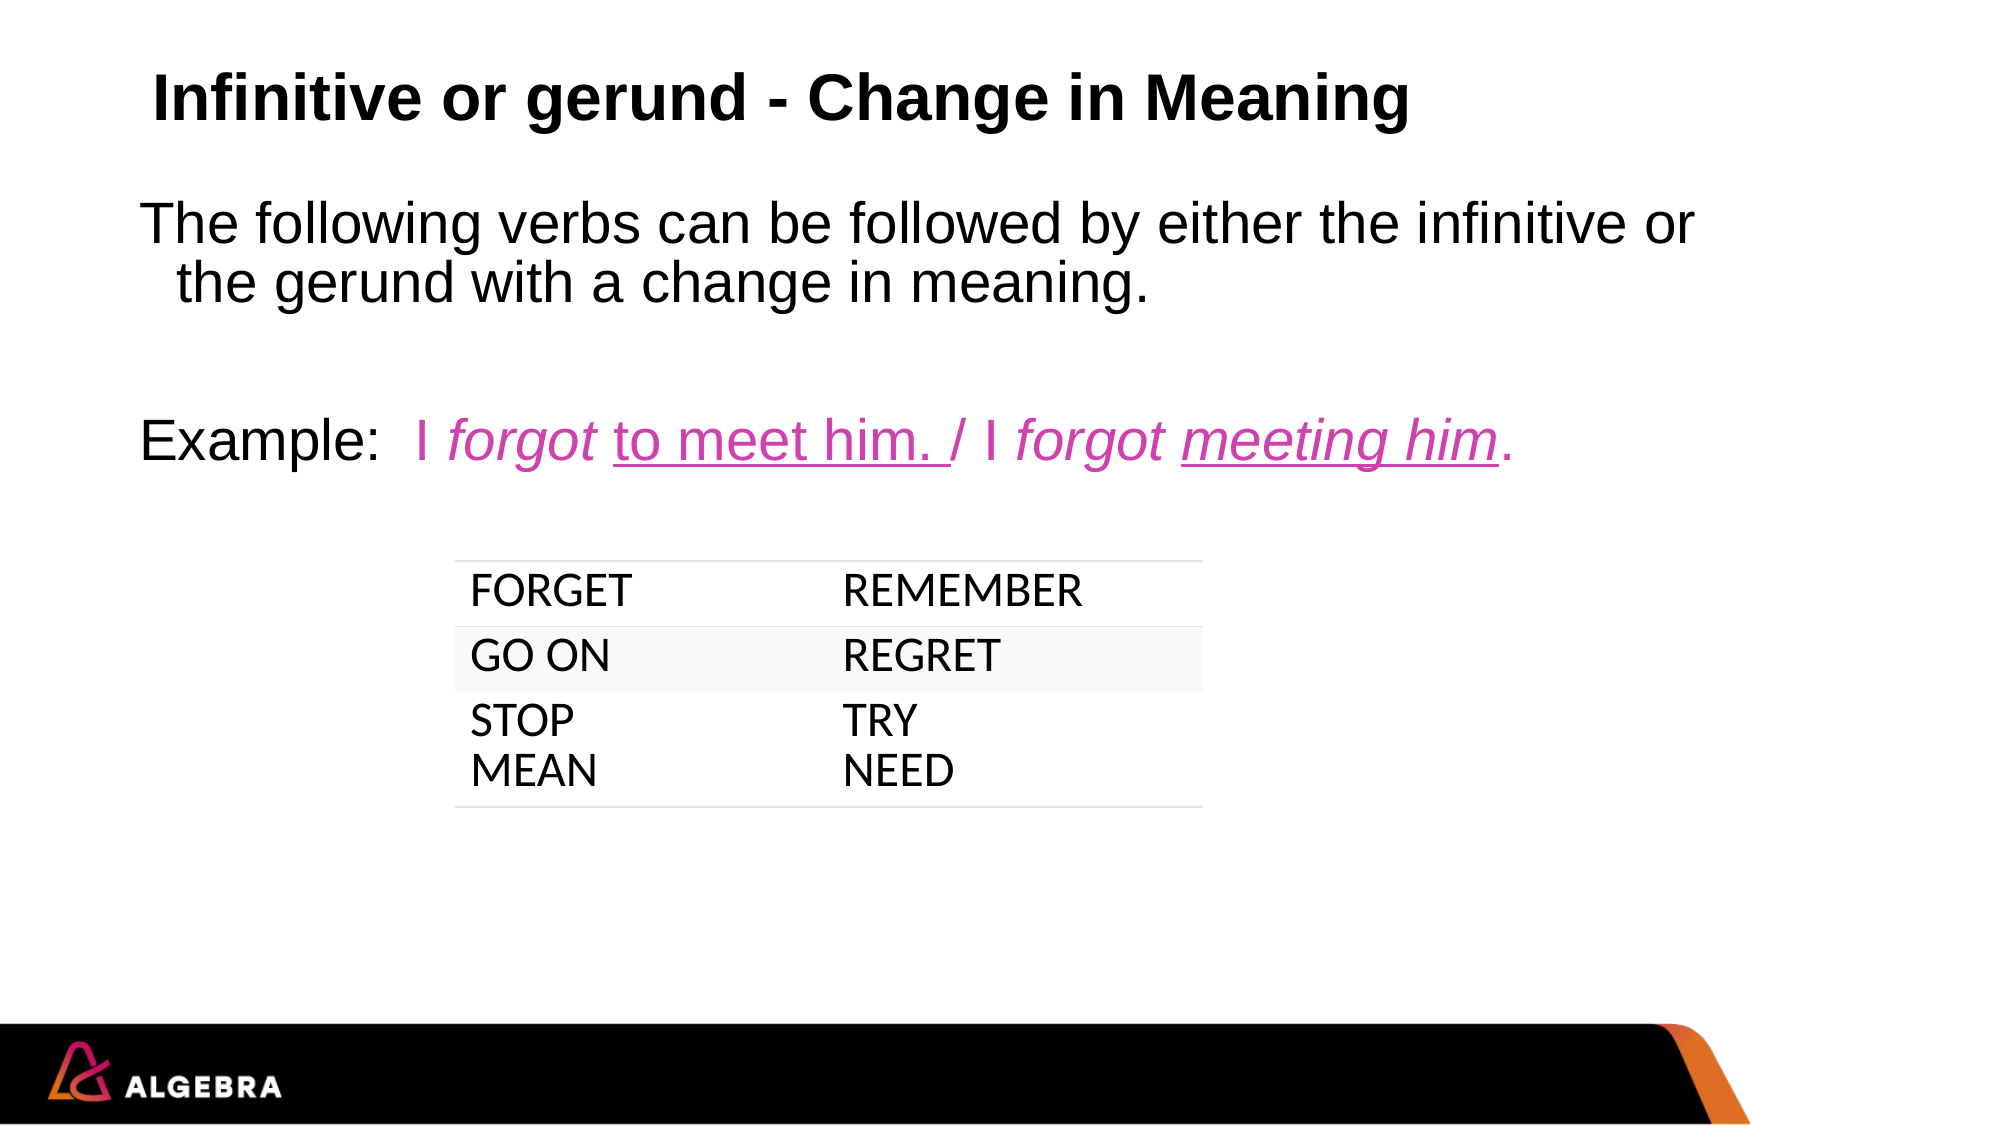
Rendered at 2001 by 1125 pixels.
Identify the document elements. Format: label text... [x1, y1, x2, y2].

picture [0, 1023, 1958, 1125]
table_cell GO ON [455, 627, 828, 692]
title Infinitive or gerund - Change in Meaning [137, 59, 1928, 215]
table_header REMEMBER [828, 562, 1203, 626]
table_cell REGRET [828, 627, 1203, 692]
table_cell TRY NEED [828, 692, 1203, 806]
table_header FORGET [455, 562, 828, 626]
list The following verbs can be followed by either the infinitive or the gerund with a change in meaning. Example: I forgot to meet him. / I forgot meeting him. [124, 189, 1850, 976]
table_cell STOP MEAN [455, 692, 828, 806]
